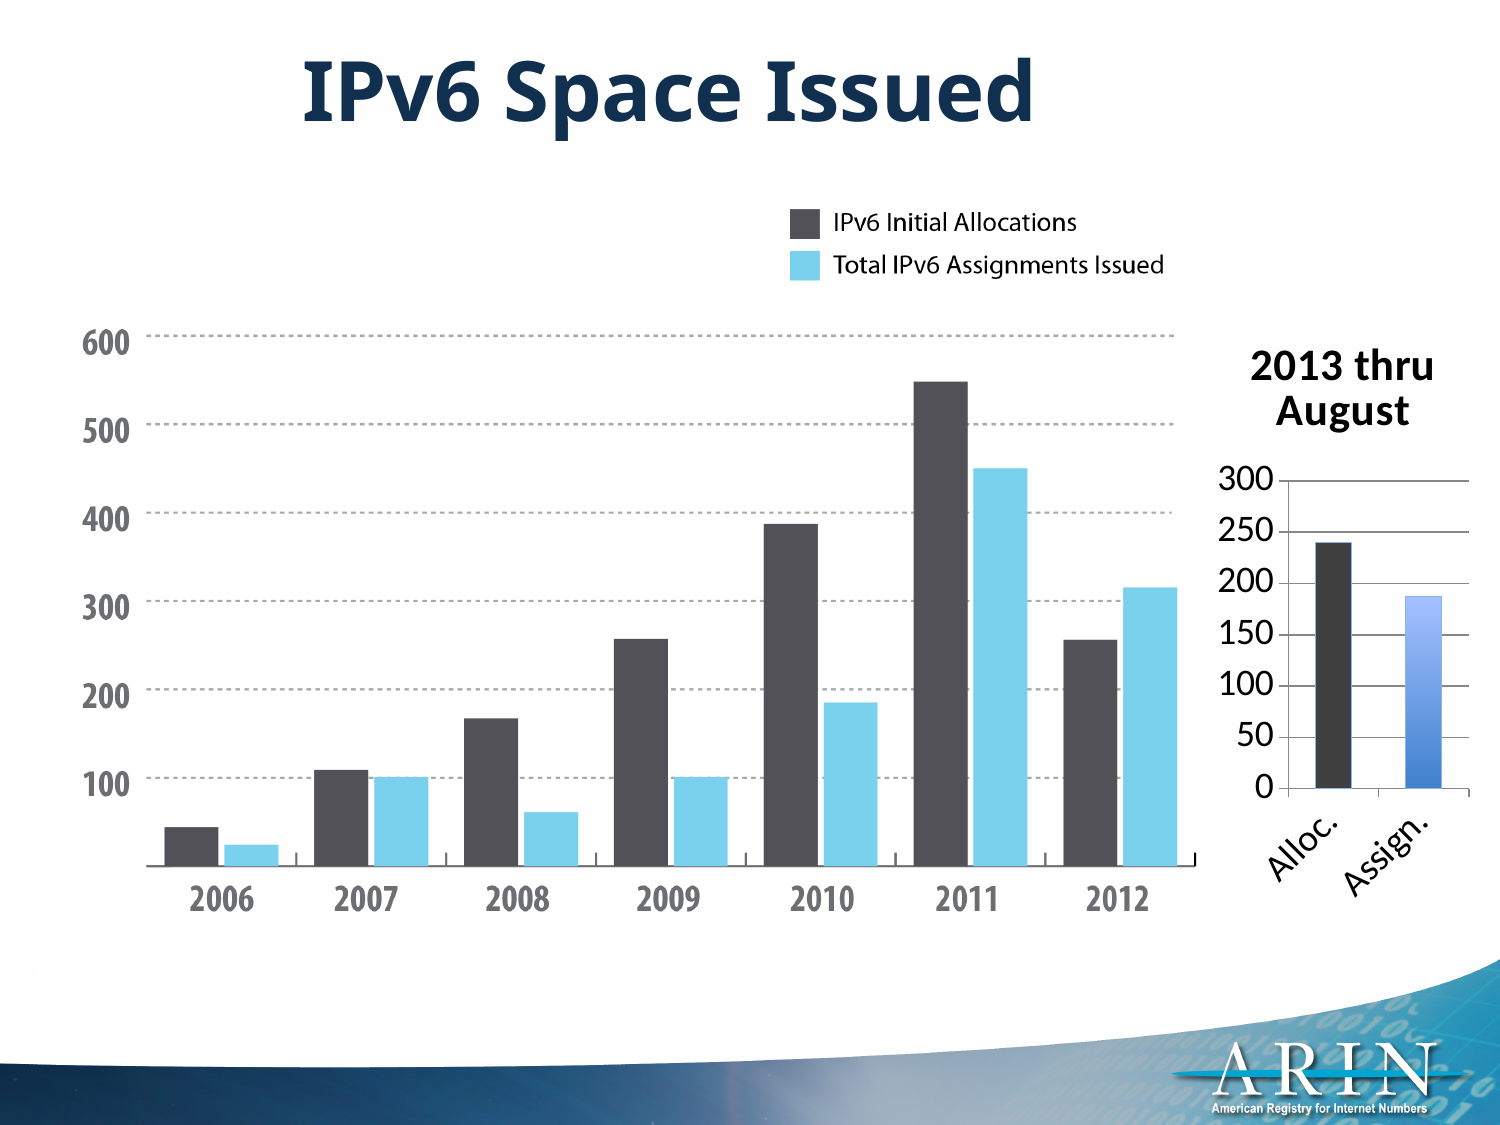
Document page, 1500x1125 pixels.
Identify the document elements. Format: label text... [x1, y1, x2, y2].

picture [0, 12, 1500, 1125]
title IPv6 Space Issued [287, 10, 1263, 166]
chart [1211, 312, 1475, 918]
